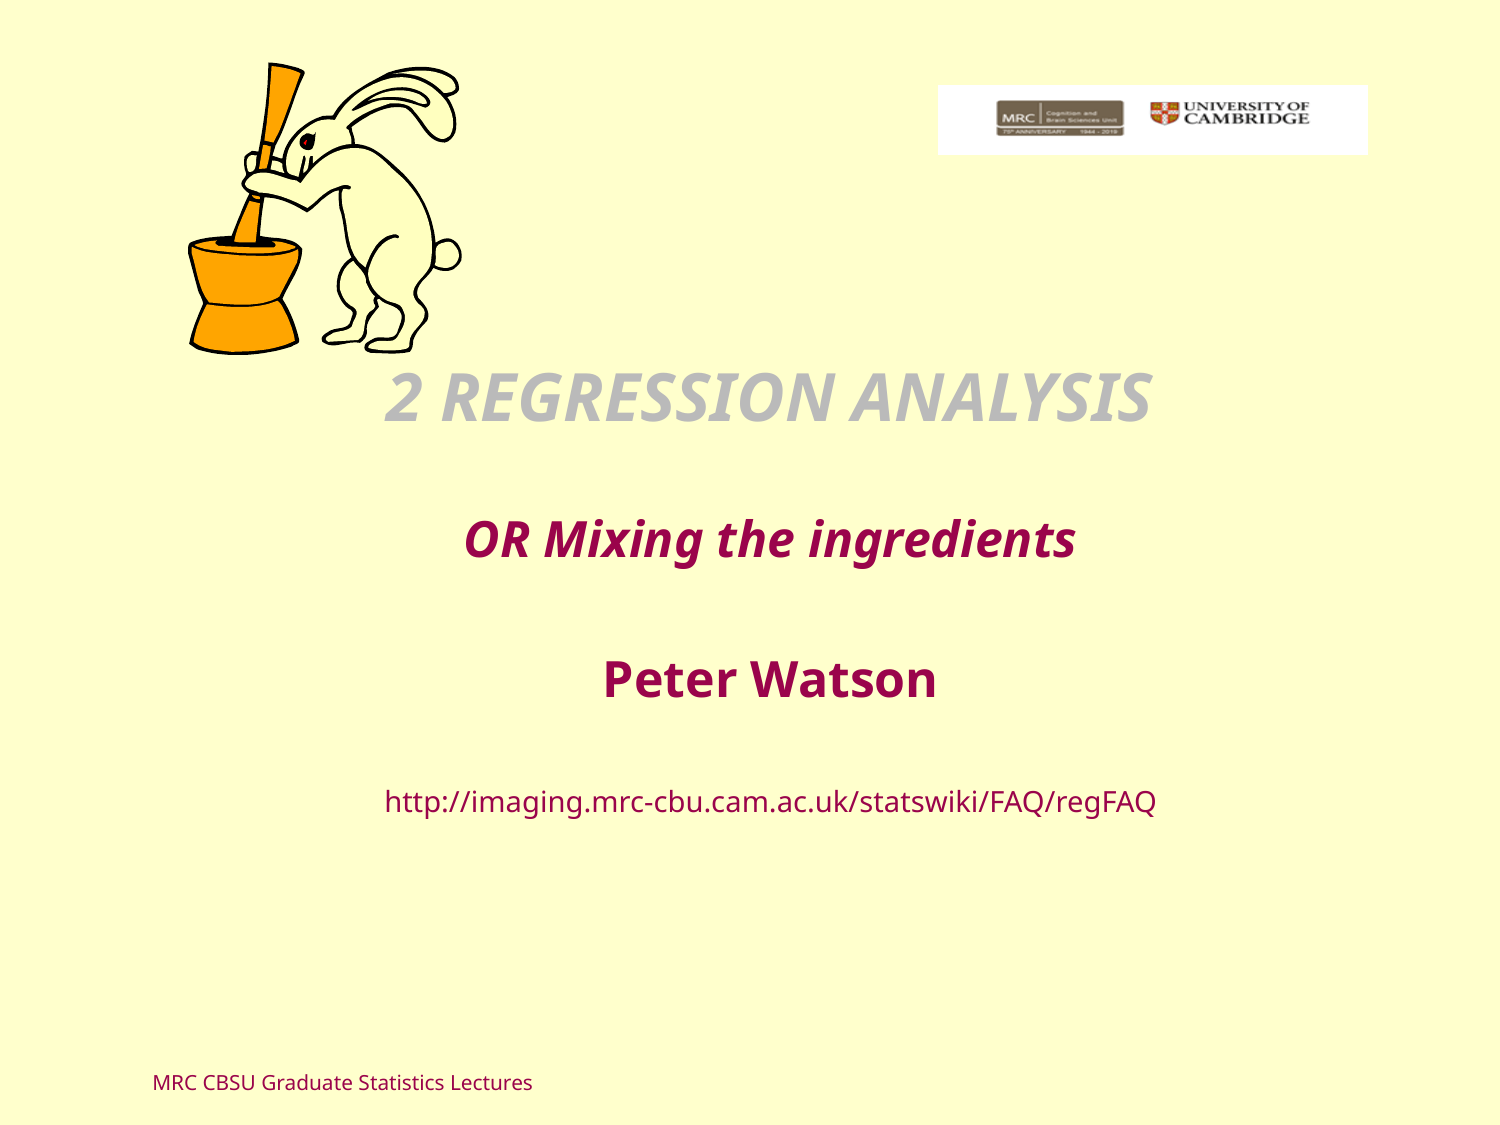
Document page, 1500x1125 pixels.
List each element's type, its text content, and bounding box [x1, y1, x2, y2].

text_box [187, 62, 463, 359]
subtitle OR Mixing the ingredients Peter Watson http://imaging.mrc-cbu.cam.ac.uk/statswiki/FAQ/regFAQ [262, 500, 1280, 553]
footer MRC CBSU Graduate Statistics Lectures [137, 1062, 988, 1101]
title 2 REGRESSION ANALYSIS [262, 312, 1279, 488]
picture [938, 85, 1368, 155]
